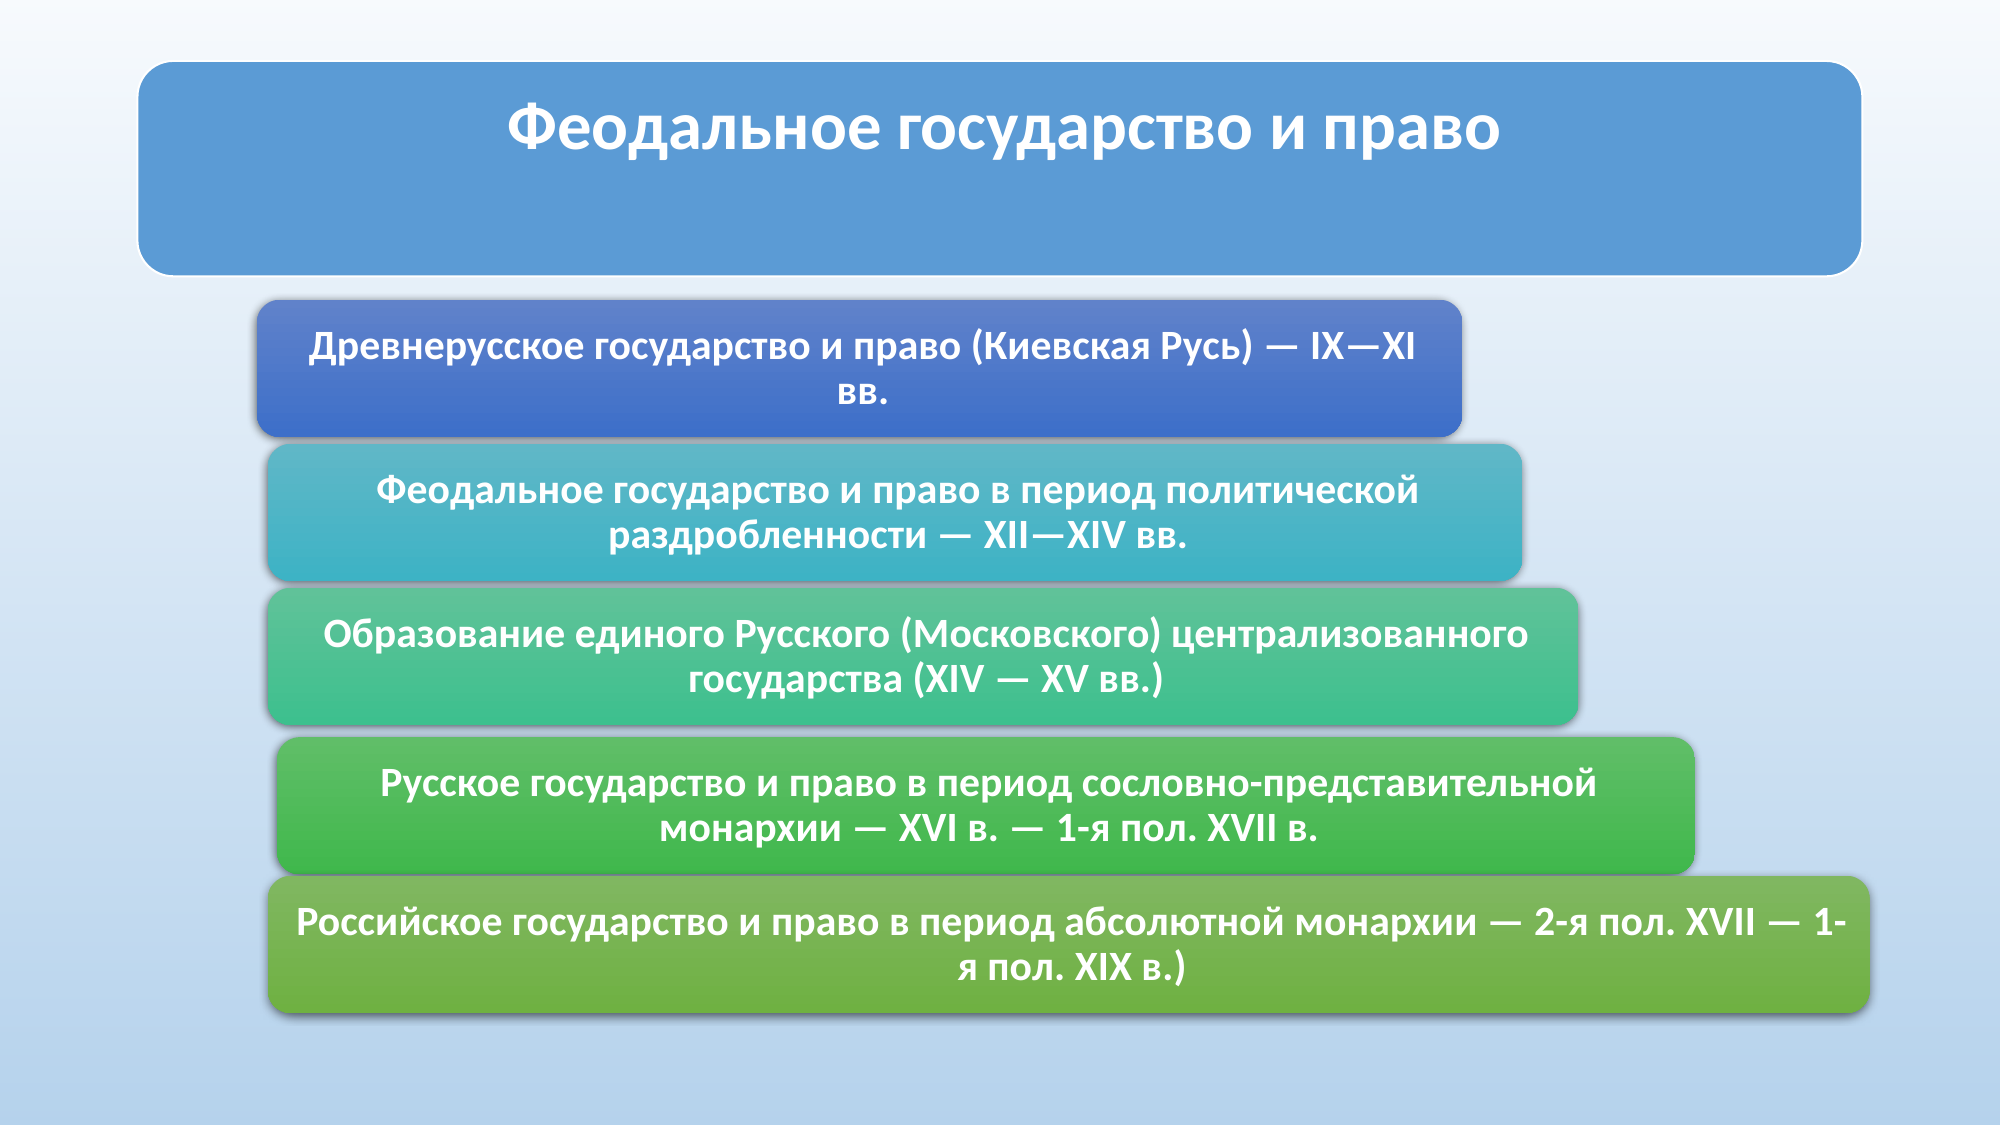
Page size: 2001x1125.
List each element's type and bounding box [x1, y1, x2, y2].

text_box [137, 59, 1863, 278]
list [137, 299, 2000, 1014]
